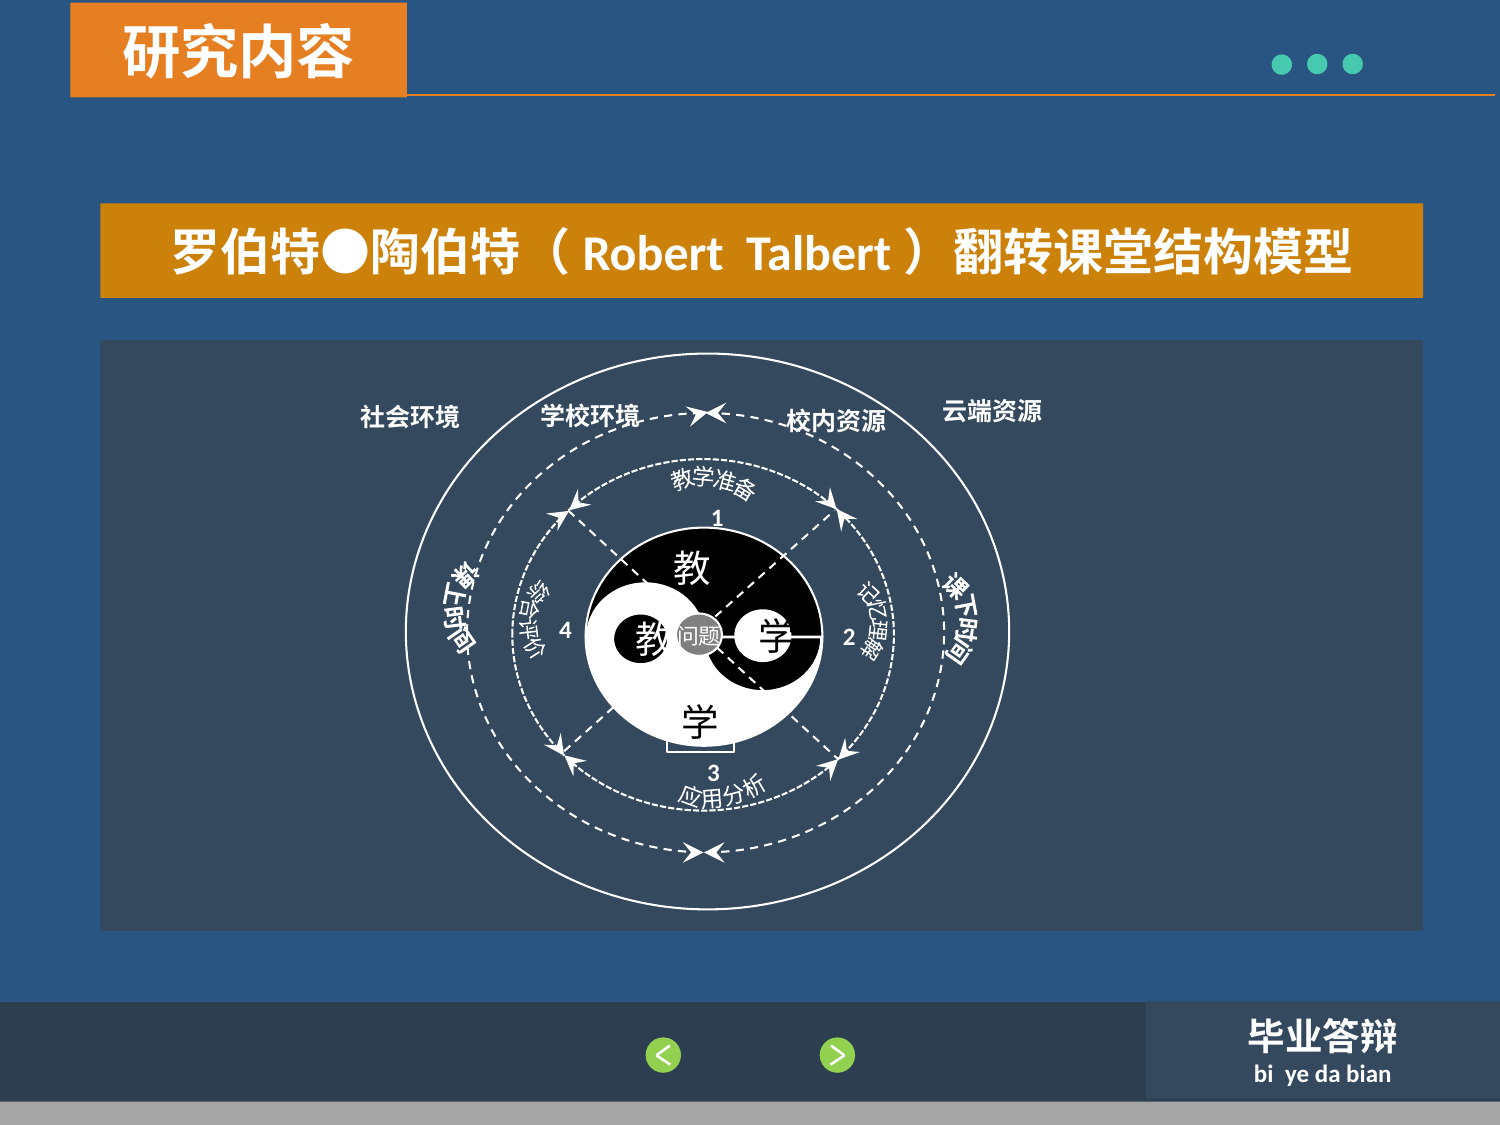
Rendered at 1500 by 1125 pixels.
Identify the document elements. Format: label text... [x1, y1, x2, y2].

text_box [0, 1100, 1500, 1125]
text_box 毕业答辩 bi ye da bian [1144, 999, 1500, 1101]
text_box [819, 1037, 856, 1074]
text_box 罗伯特●陶伯特（Robert Talbert）翻转课堂结构模型 [98, 201, 1425, 300]
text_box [344, 353, 1059, 910]
text_box [0, 1000, 1144, 1100]
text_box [645, 1037, 682, 1074]
text_box [98, 338, 1425, 933]
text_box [70, 2, 1496, 98]
